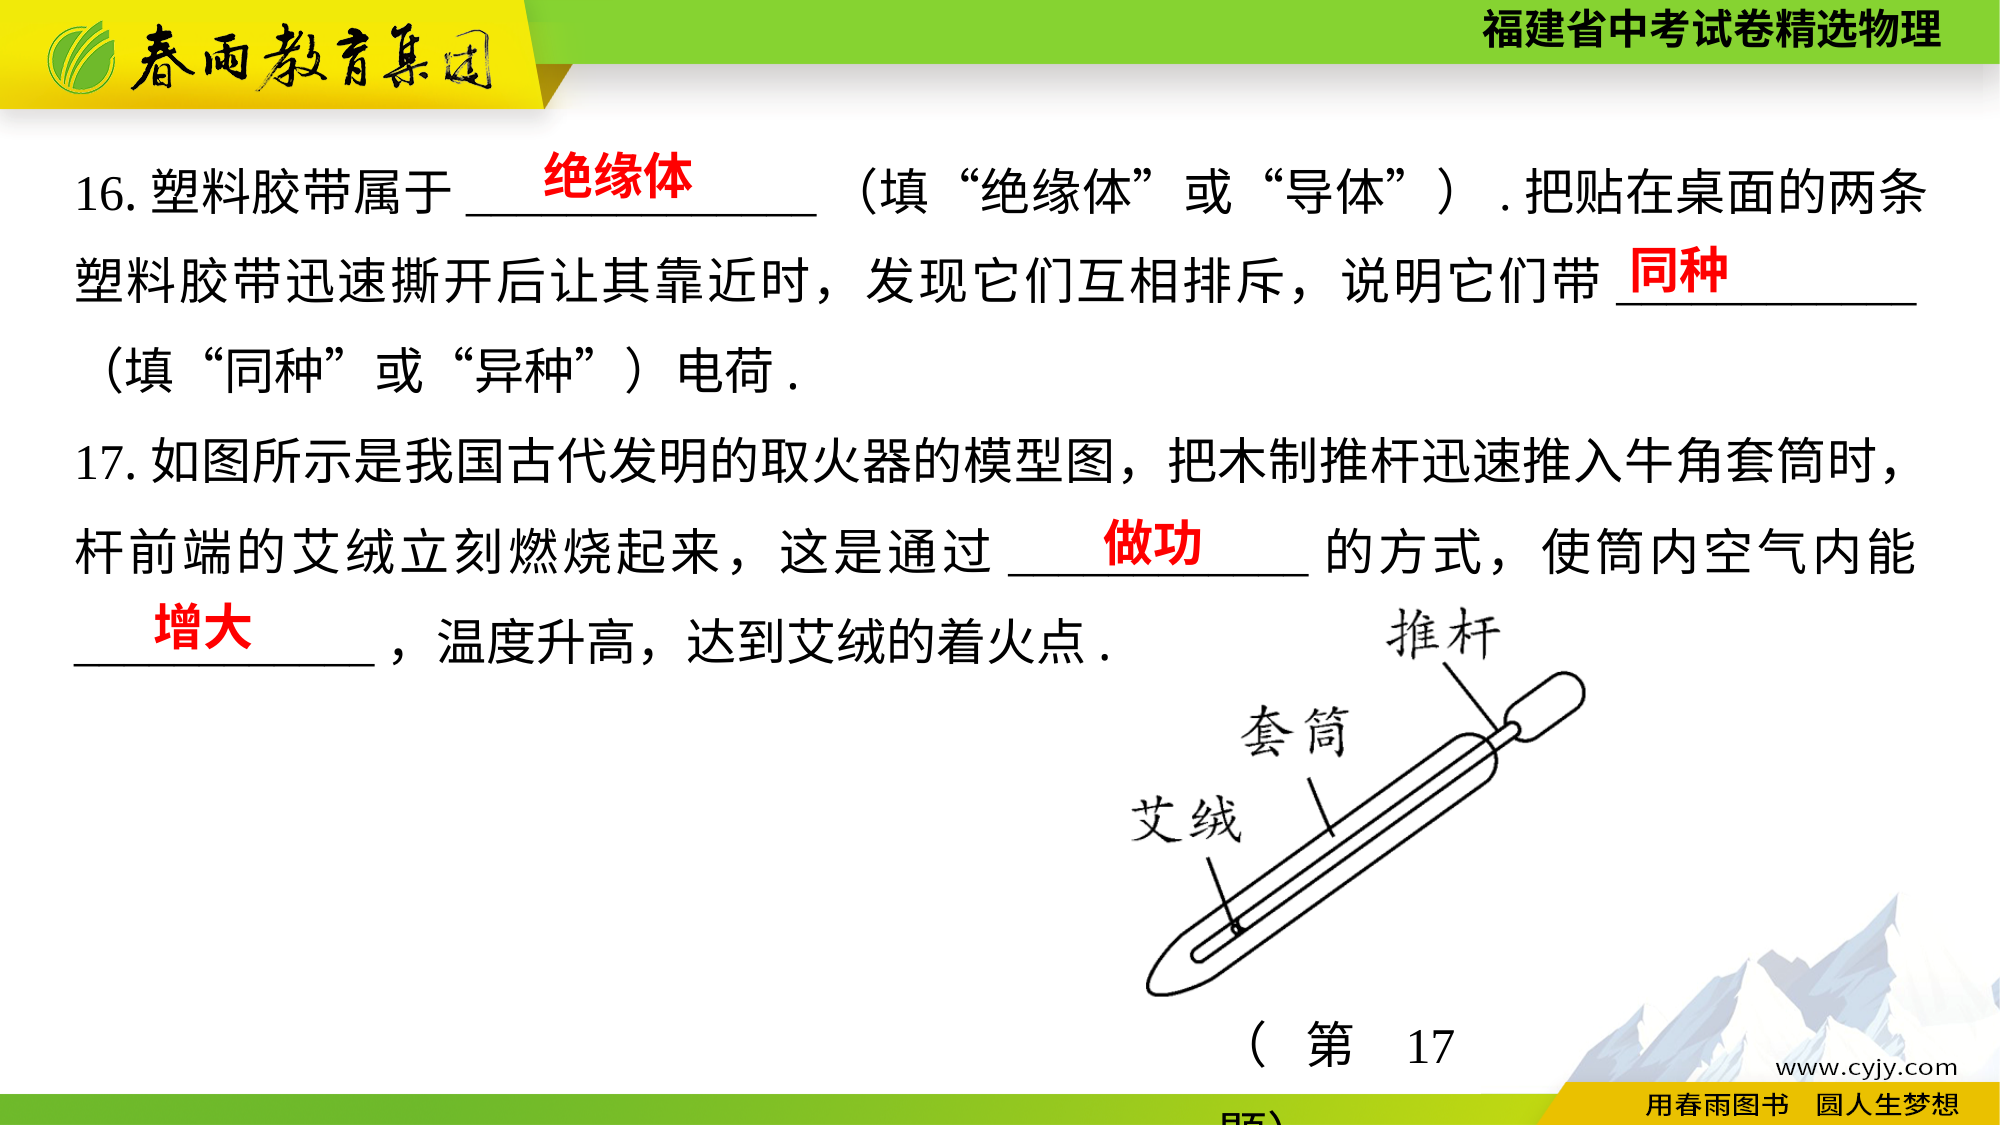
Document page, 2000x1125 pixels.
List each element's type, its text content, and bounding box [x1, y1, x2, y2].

text_box 绝缘体 [529, 137, 759, 212]
text_box 做功 [1088, 503, 1219, 579]
text_box 同种 [1615, 231, 1745, 307]
text_box 增大 [138, 587, 319, 663]
list 16.塑料胶带属于______________（填“绝缘体”或“导体”）.把贴在桌面的两条塑料胶带迅速撕开后让其靠近时，发现它们互相排斥，说明它们带____________（填“同种”或“异种”）电荷. 17.如图所示是我国古代发明的取火器的模型图，把木制推杆迅速推入牛角套筒时，杆前端的艾绒立刻燃烧起来，这是通过____________的方式，使筒内空气内能____________，温度升高，达到艾绒的着火点. [59, 122, 1944, 683]
picture [0, 0, 2000, 1125]
text_box （第17题） [1202, 1009, 1483, 1081]
